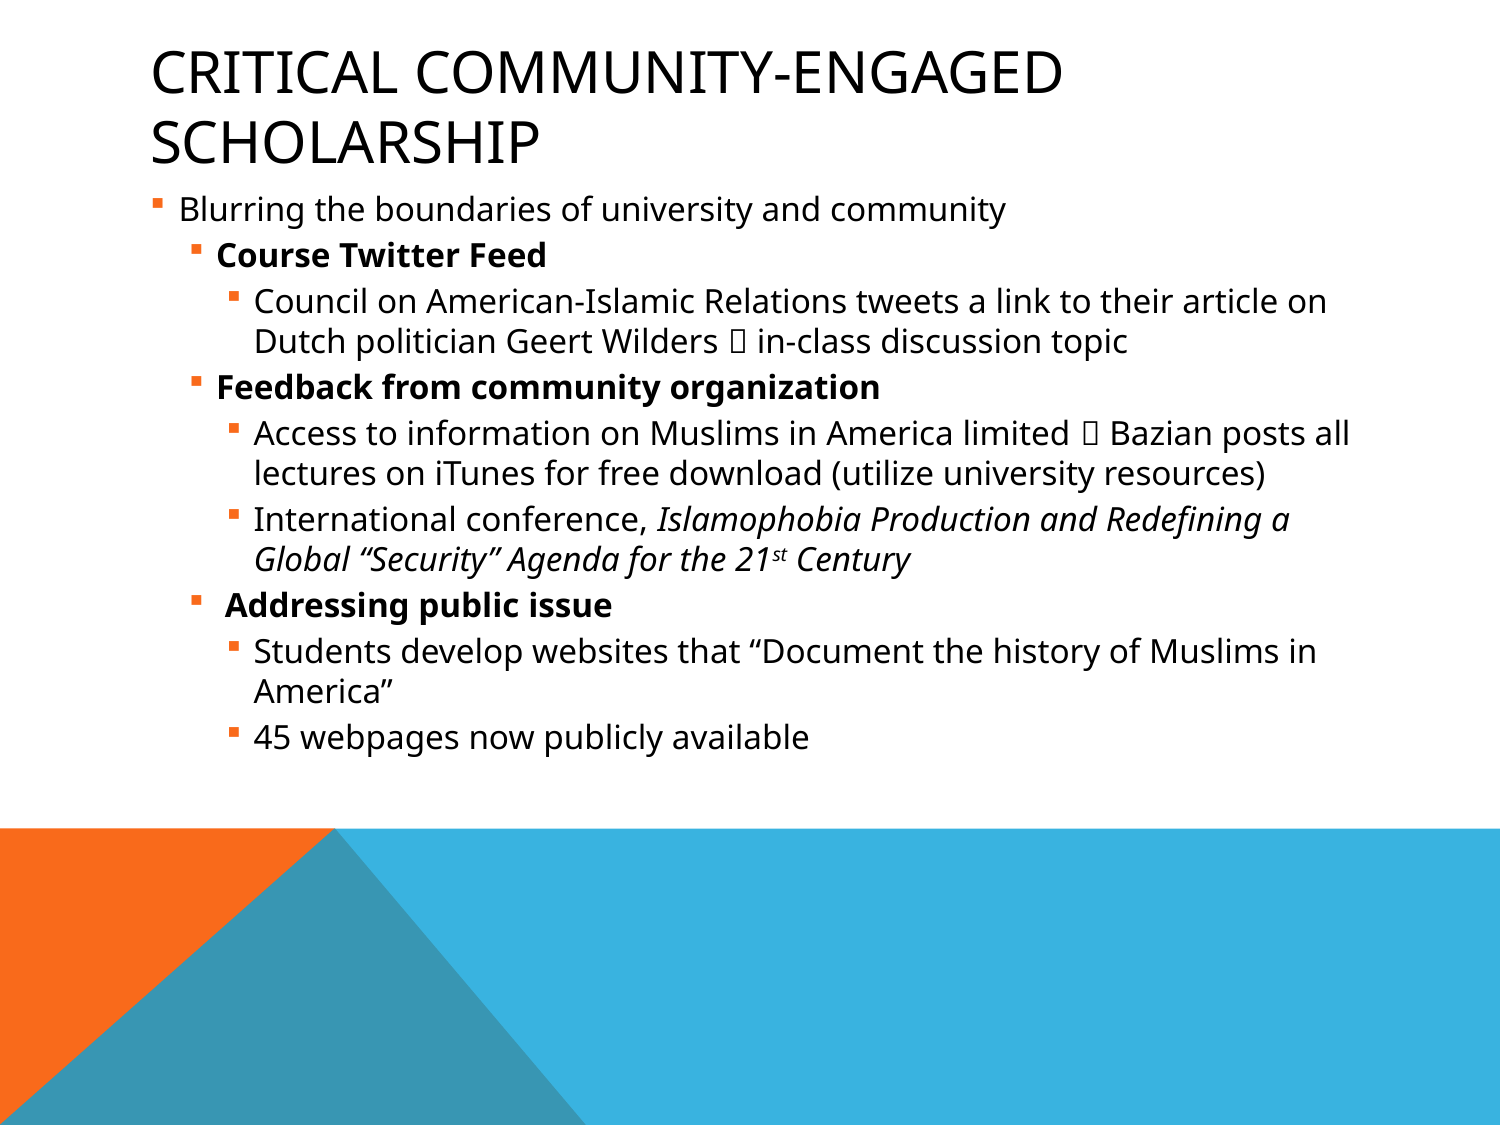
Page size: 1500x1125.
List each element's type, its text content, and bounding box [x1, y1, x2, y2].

list Blurring the boundaries of university and community Course Twitter Feed Council on American-Islamic Relations tweets a link to their article on Dutch politician Geert Wilders  in-class discussion topic Feedback from community organization Access to information on Muslims in America limited  Bazian posts all lectures on iTunes for free download (utilize university resources) International conference, Islamophobia Production and Redefining a Global “Security” Agenda for the 21st Century Addressing public issue Students develop websites that “Document the history of Muslims in America” 45 webpages now publicly available [135, 180, 1369, 768]
title critical community-engaged scholarship [135, 60, 1369, 150]
